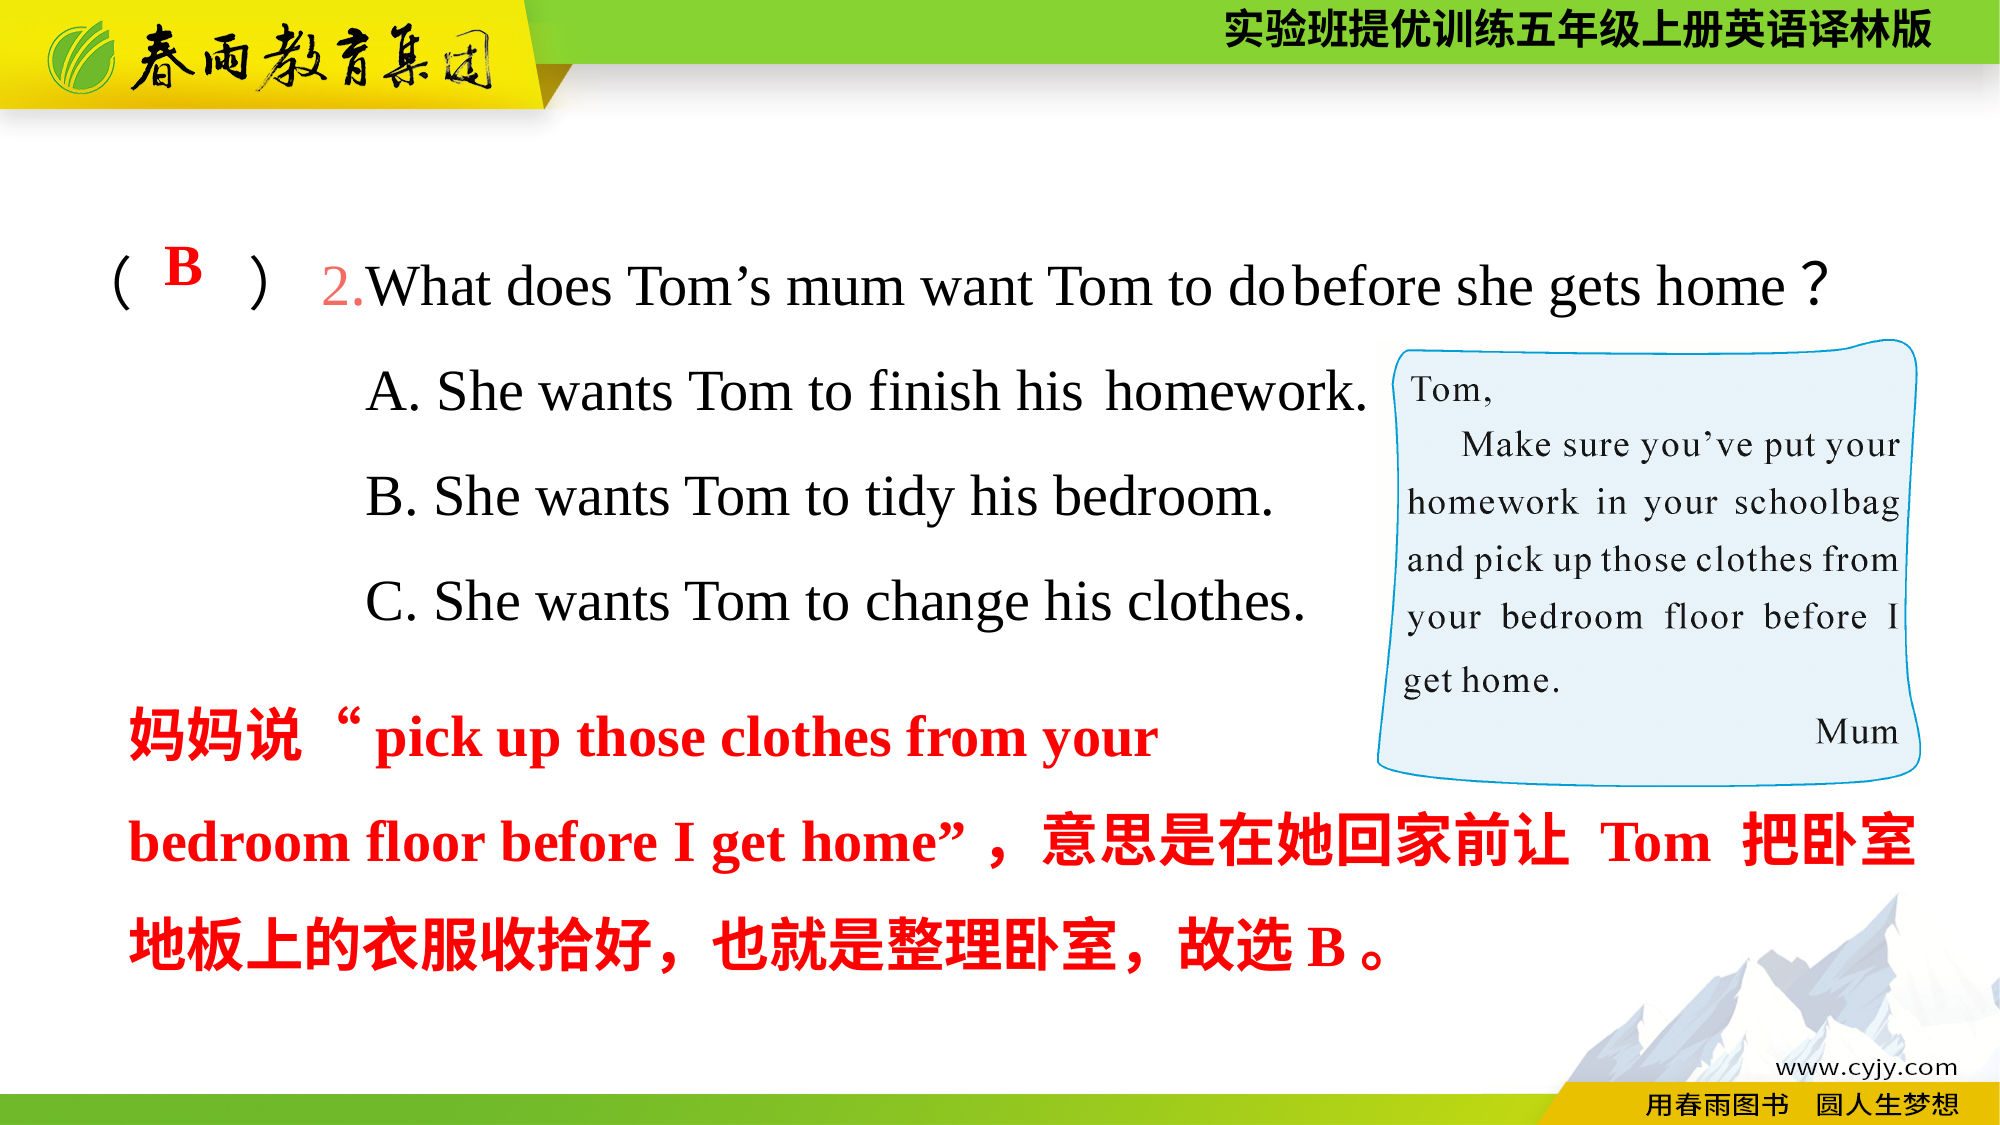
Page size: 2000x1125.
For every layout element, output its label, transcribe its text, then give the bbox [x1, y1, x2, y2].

picture [0, 0, 2000, 1125]
list （ ）2.What does Tom’s mum want Tom to do before she gets home？ A. She wants Tom to finish his homework. B. She wants Tom to tidy his bedroom. C. She wants Tom to change his clothes. [59, 205, 1944, 632]
text_box 妈妈说“pick up those clothes from your bedroom floor before I get home”，意思是在她回家前让 Tom 把卧室地板上的衣服收拾好，也就是整理卧室，故选B。 [113, 656, 1933, 986]
text_box B [149, 219, 219, 305]
